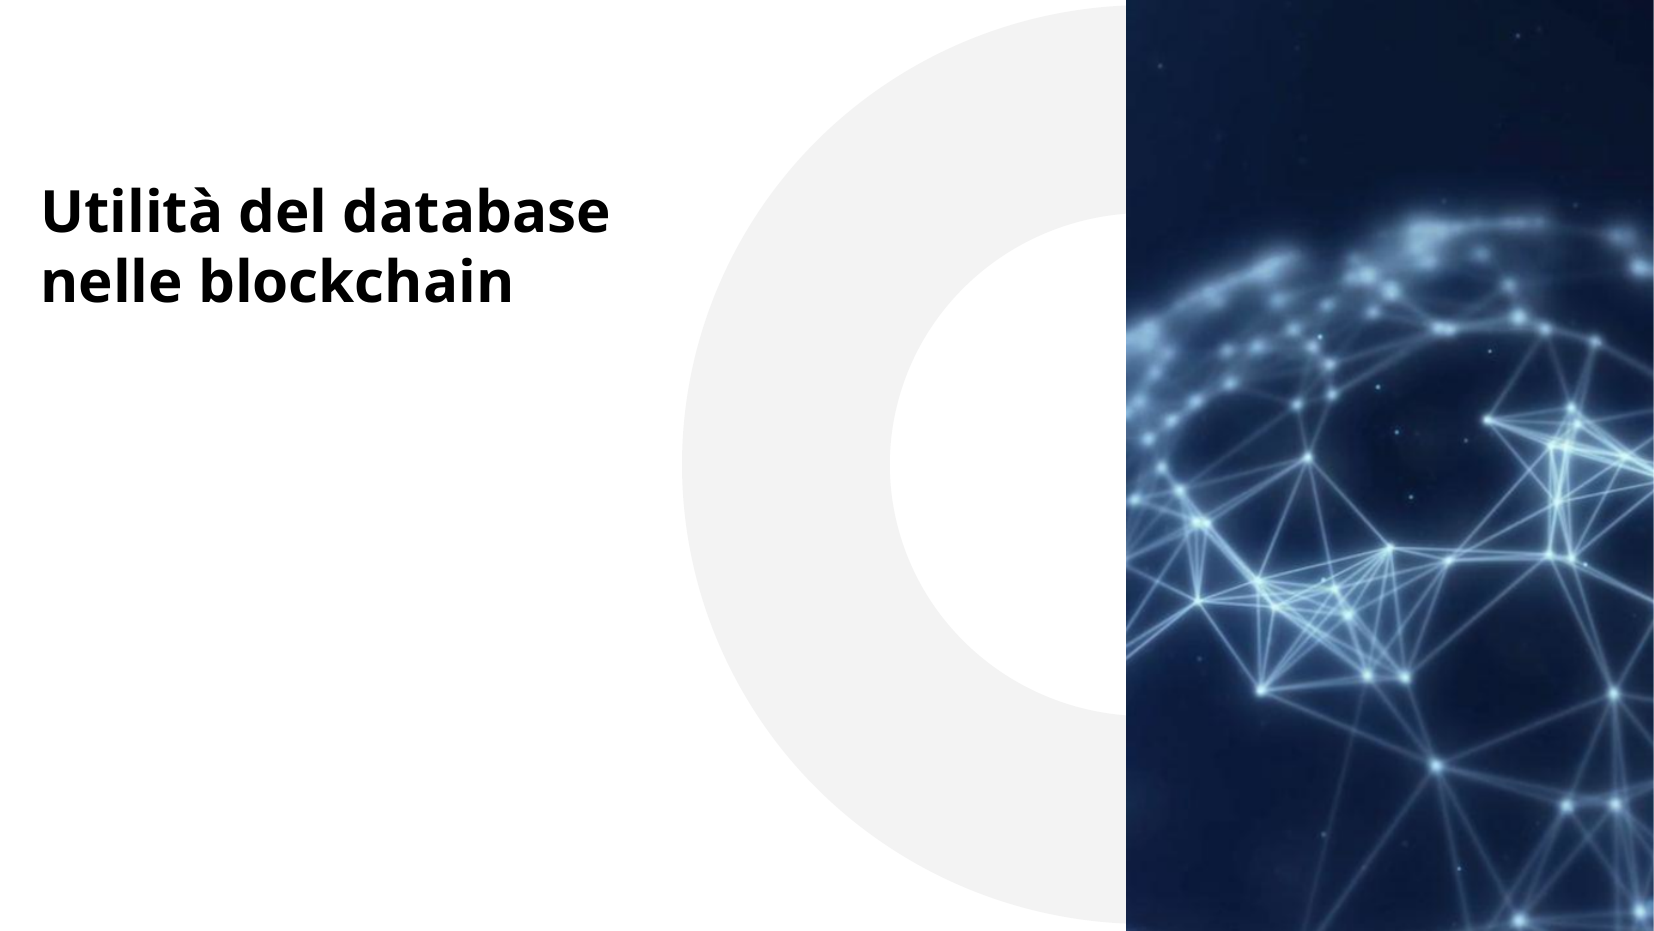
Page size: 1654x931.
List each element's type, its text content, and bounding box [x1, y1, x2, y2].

picture [1126, 0, 1654, 931]
title Utilità del database nelle blockchain [40, 137, 620, 351]
